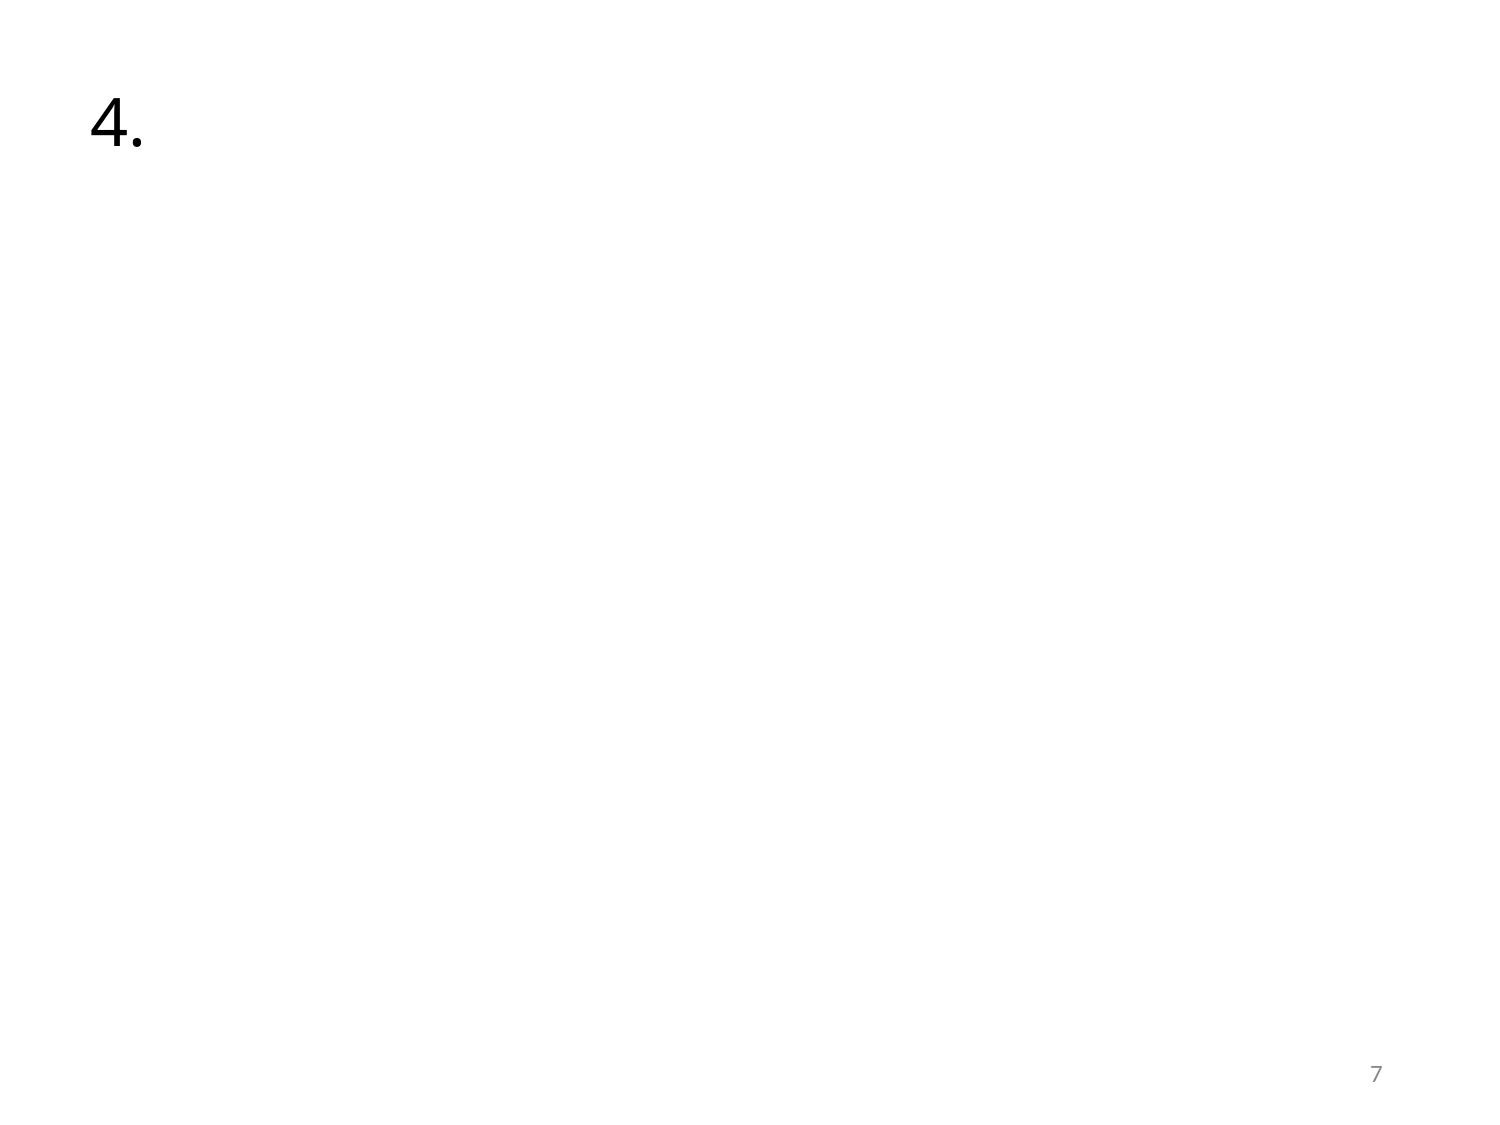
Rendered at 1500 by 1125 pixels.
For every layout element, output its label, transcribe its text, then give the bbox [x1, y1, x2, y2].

slide_number 7 [1060, 1042, 1398, 1103]
text_box 4. [75, 87, 1388, 163]
